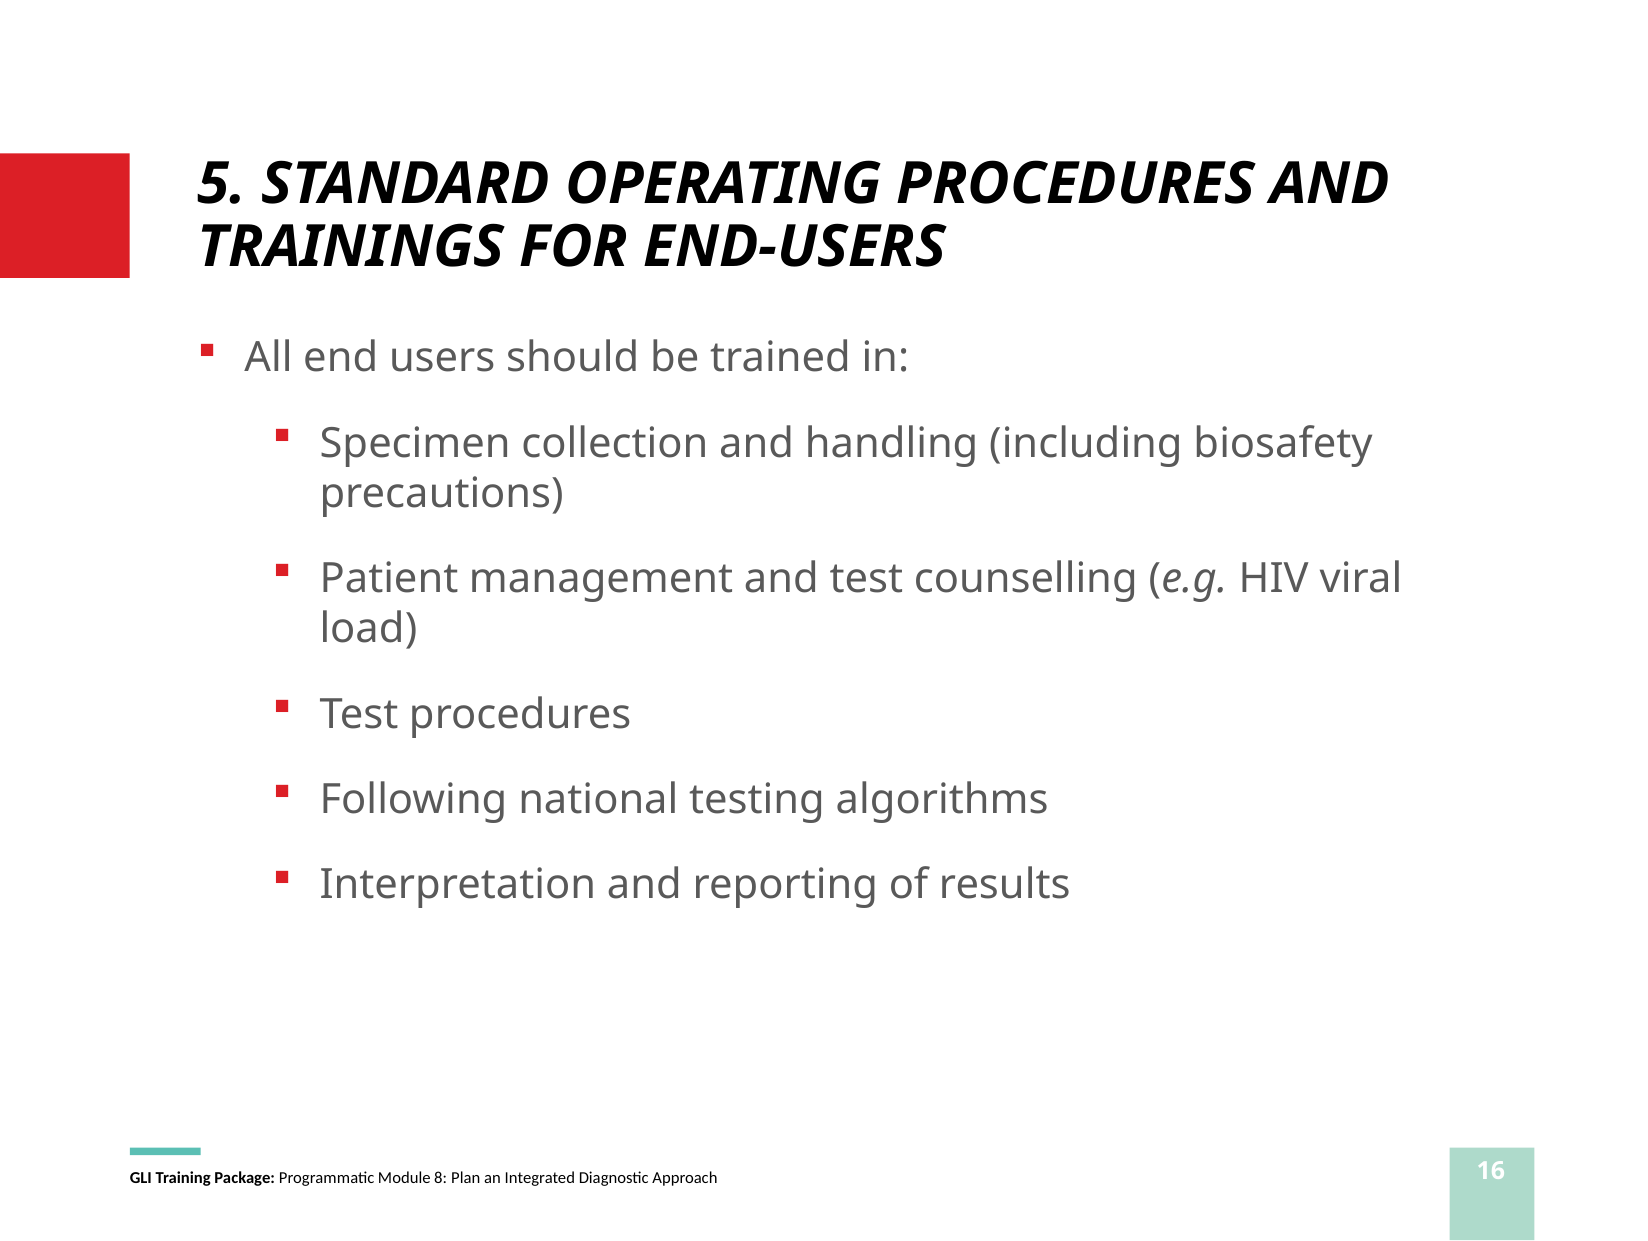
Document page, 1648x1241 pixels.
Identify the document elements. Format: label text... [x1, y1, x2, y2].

list All end users should be trained in: Specimen collection and handling (including biosafety precautions) Patient management and test counselling (e.g. HIV viral load) Test procedures Following national testing algorithms Interpretation and reporting of results [197, 330, 1450, 1087]
title 5. STANDARD OPERATING PROCEDURES AND TRAININGS FOR END-USERS [197, 153, 1450, 278]
